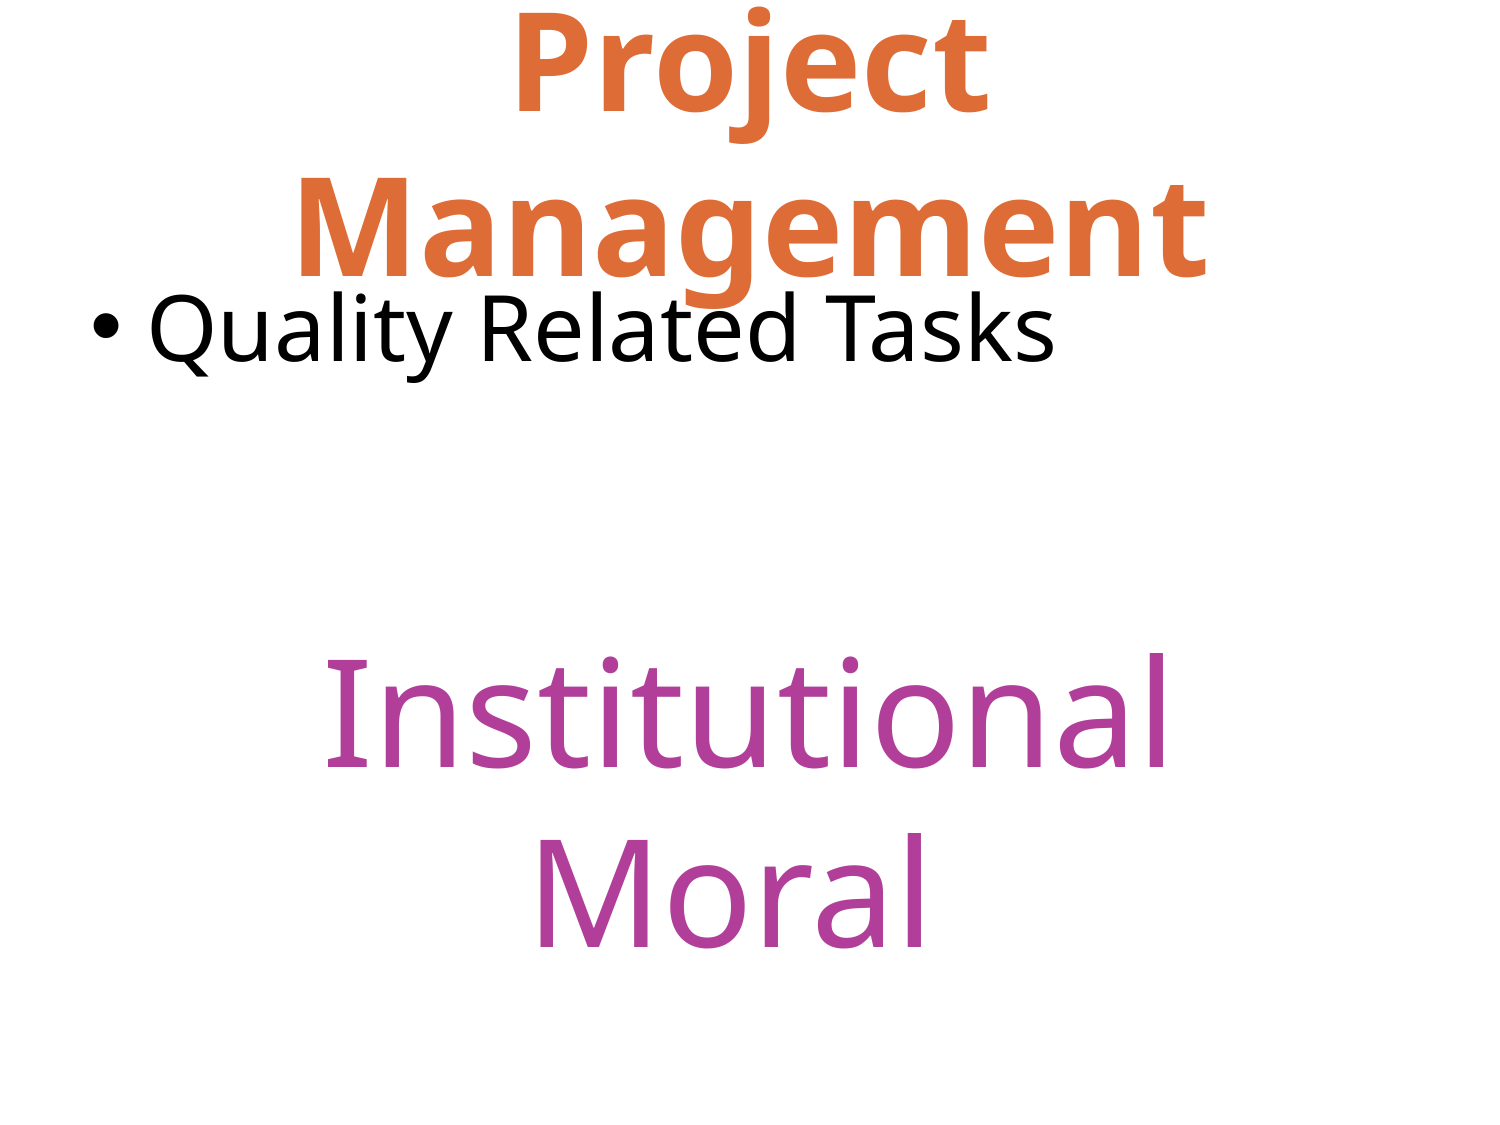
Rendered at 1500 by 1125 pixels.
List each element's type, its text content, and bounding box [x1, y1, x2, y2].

title Project Management [75, 45, 1425, 233]
text_box Institutional Moral [74, 704, 1425, 892]
list Quality Related Tasks [75, 262, 1425, 646]
